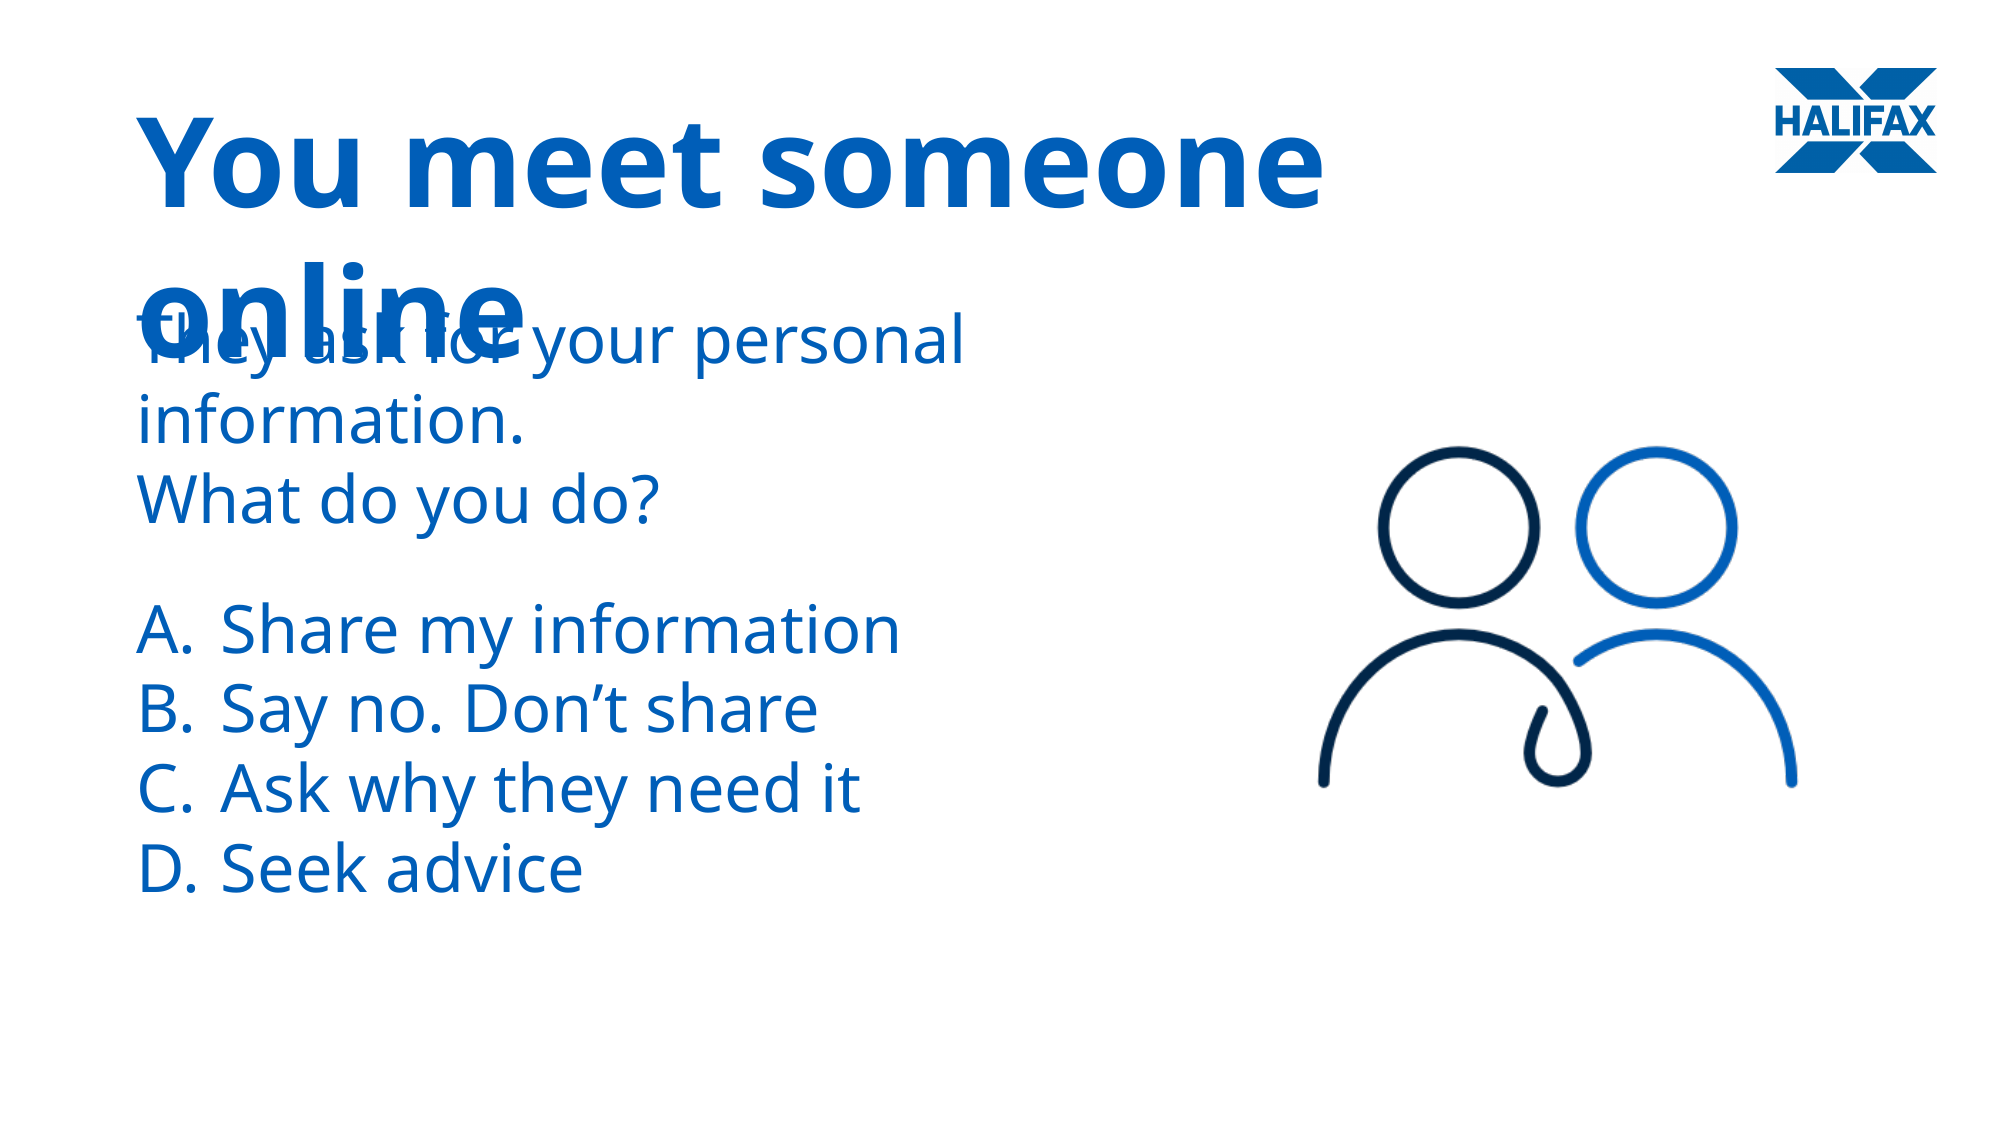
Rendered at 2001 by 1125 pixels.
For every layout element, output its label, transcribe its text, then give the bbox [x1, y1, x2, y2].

list You meet someone online [121, 75, 1579, 221]
picture [1236, 327, 1879, 972]
list They ask for your personal information. What do you do? Share my information Say no. Don’t share Ask why they need it Seek advice [121, 279, 1170, 923]
picture [1775, 68, 1937, 173]
